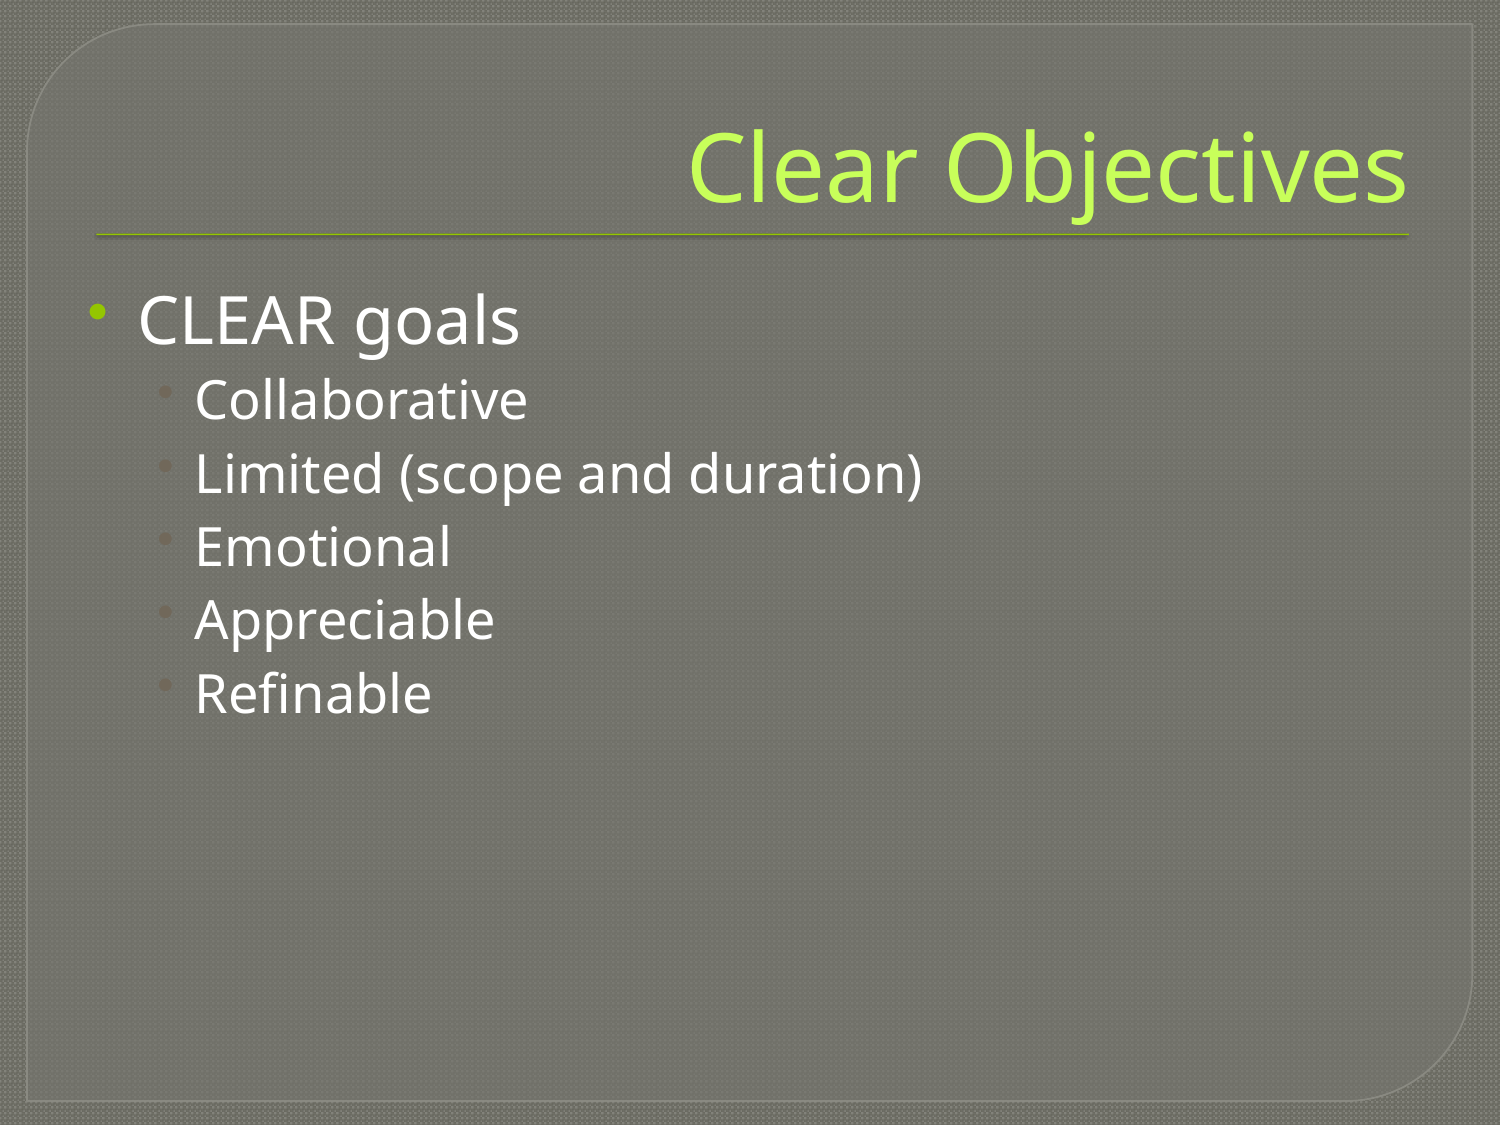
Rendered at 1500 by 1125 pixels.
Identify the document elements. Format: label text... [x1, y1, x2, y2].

title Clear Objectives [75, 41, 1425, 230]
list CLEAR goals Collaborative Limited (scope and duration) Emotional Appreciable Refinable [75, 270, 1425, 1013]
